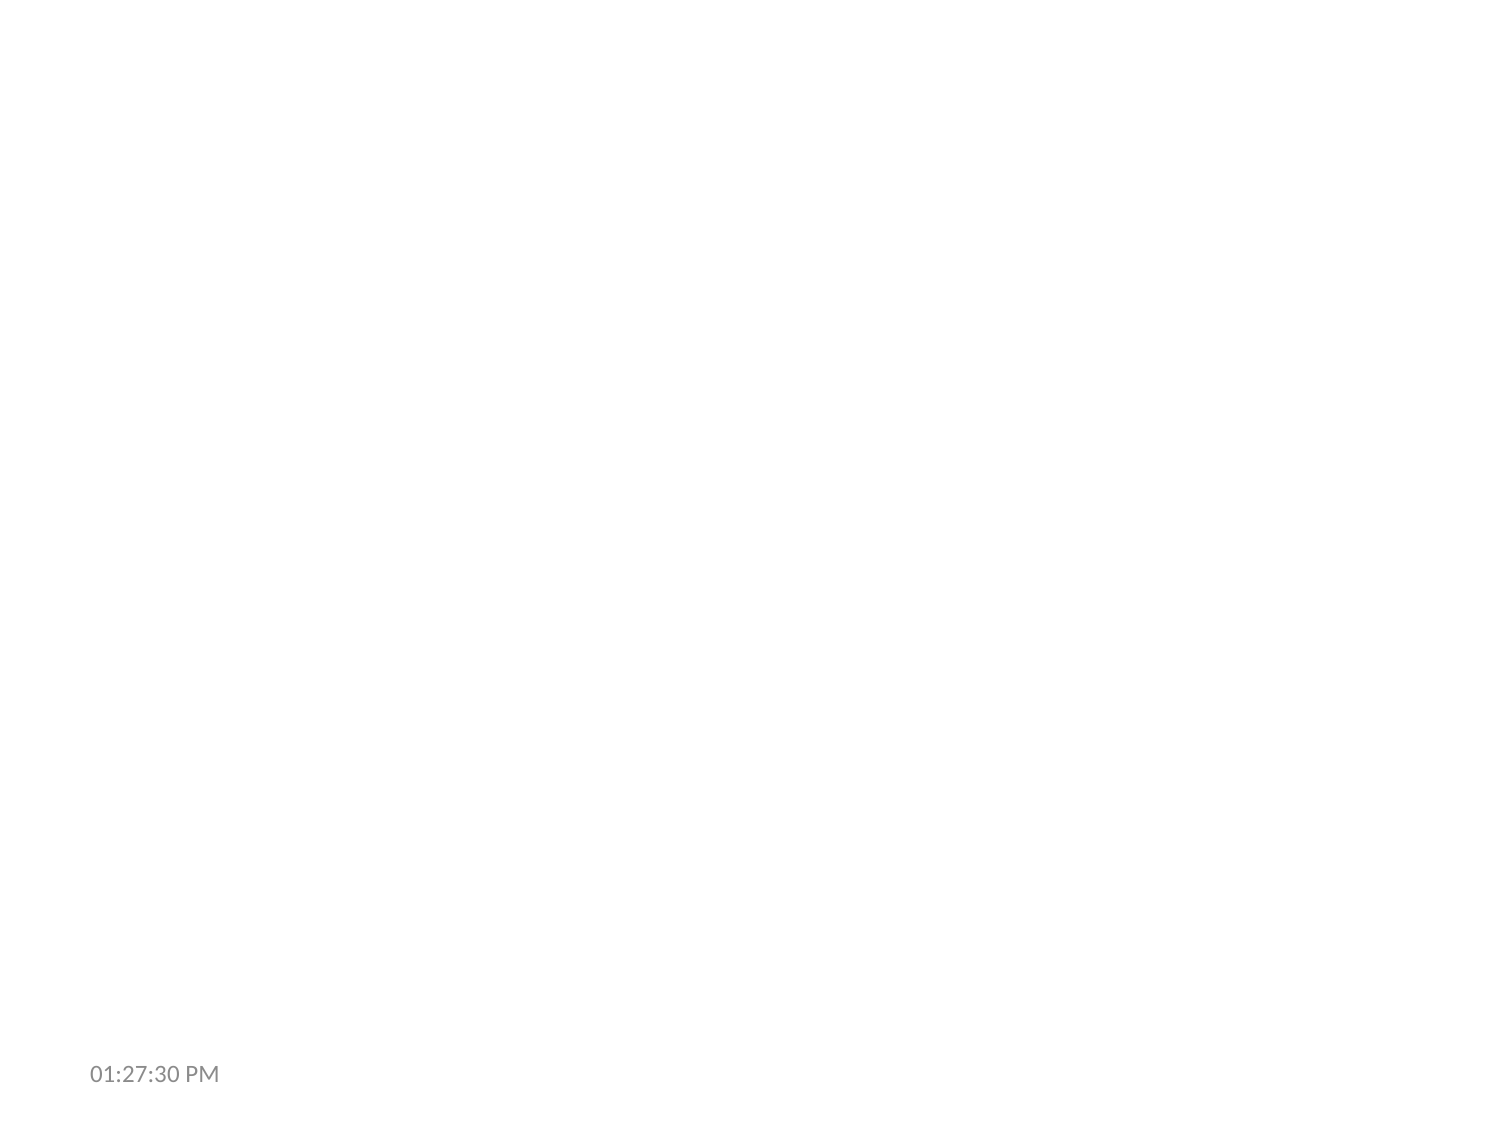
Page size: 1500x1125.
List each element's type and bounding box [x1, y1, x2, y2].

slide_number [75, 1042, 425, 1103]
